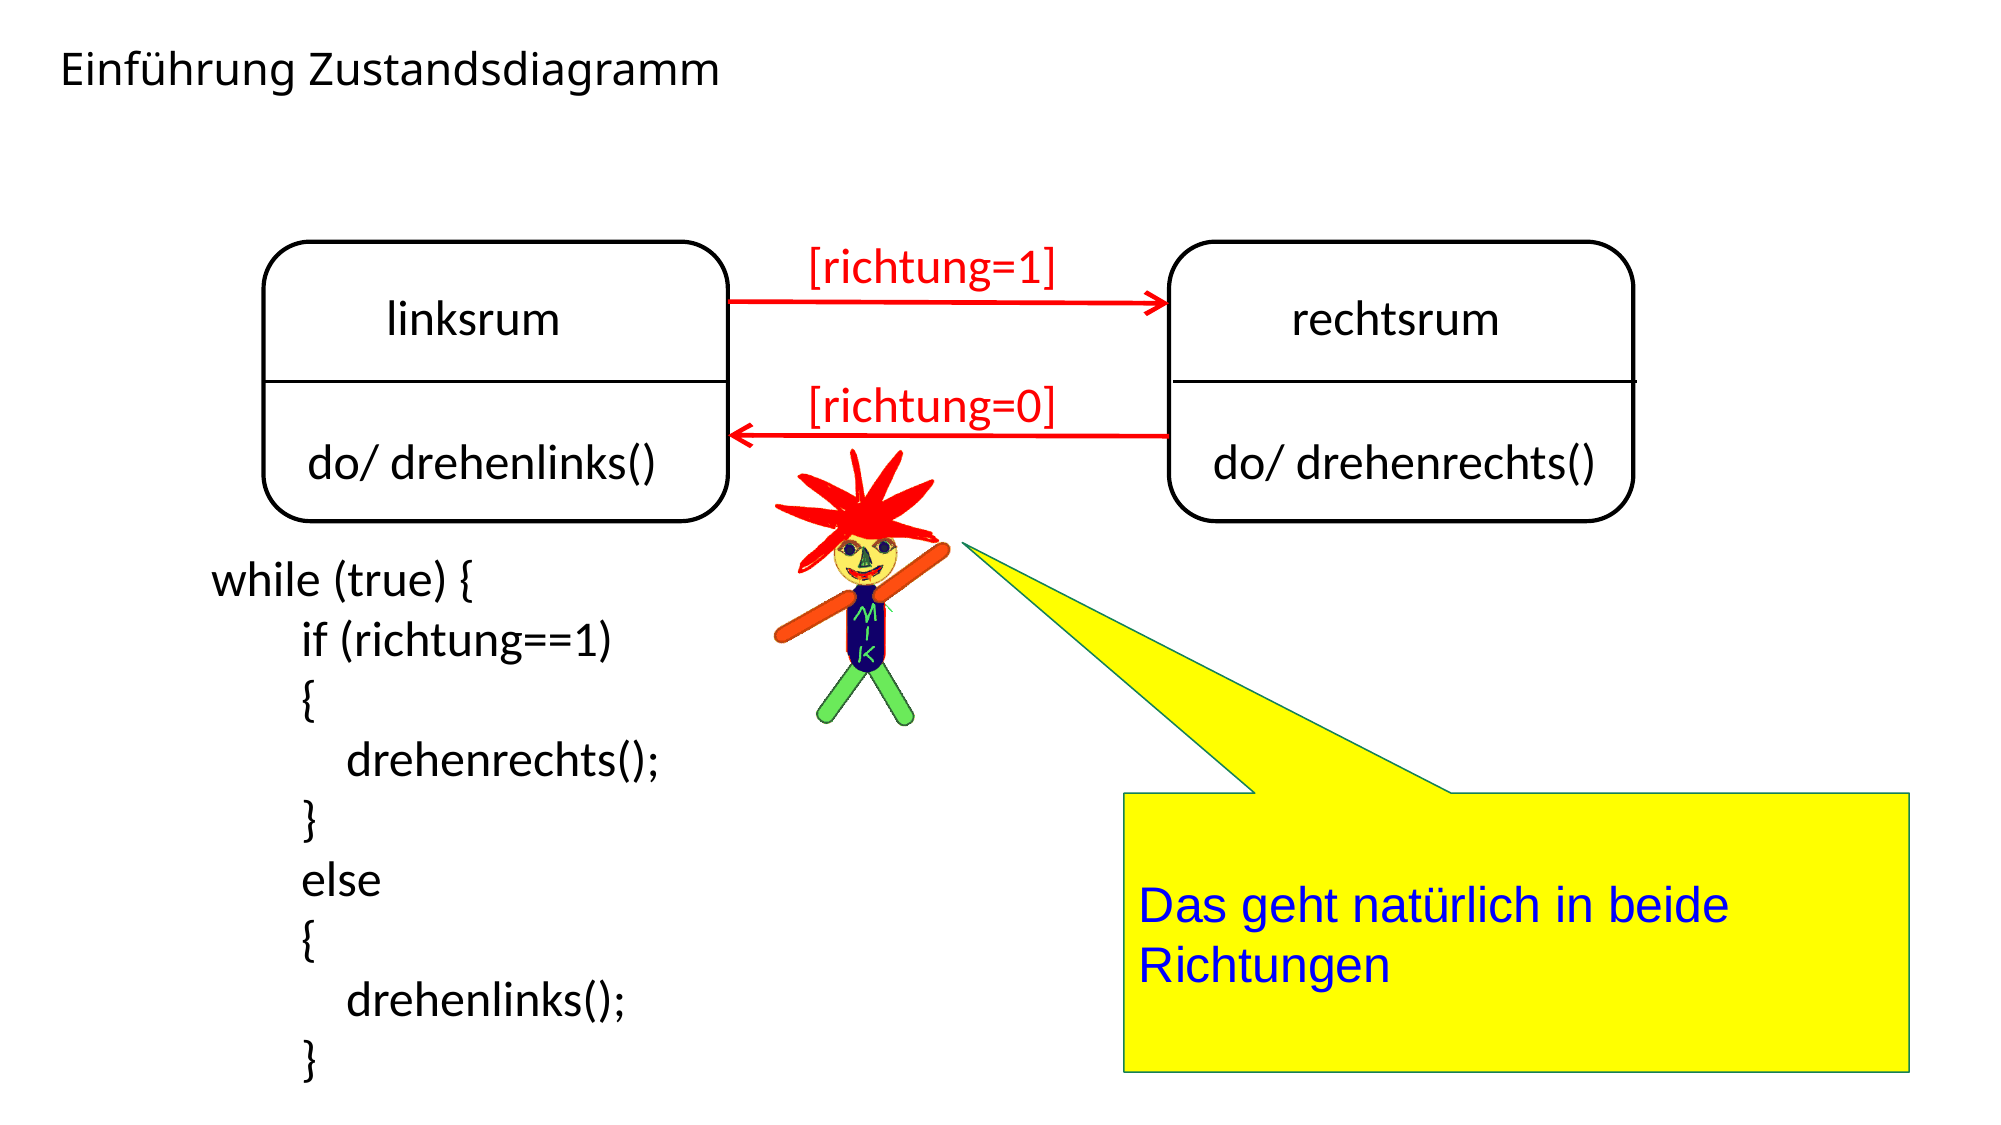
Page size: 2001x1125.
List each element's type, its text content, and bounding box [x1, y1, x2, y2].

title Einführung Zustandsdiagramm [40, 34, 740, 103]
picture [754, 441, 962, 733]
text_box [richtung=0] [792, 365, 1072, 435]
text_box Das geht natürlich in beide Richtungen [1197, 662, 1910, 1073]
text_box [1169, 241, 1638, 522]
text_box [richtung=0] [792, 437, 1072, 441]
text_box while (true) { if (richtung==1) { drehenrechts(); } else { drehenlinks(); } [196, 539, 1197, 1095]
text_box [263, 241, 728, 522]
text_box [richtung=1] [792, 225, 1072, 301]
